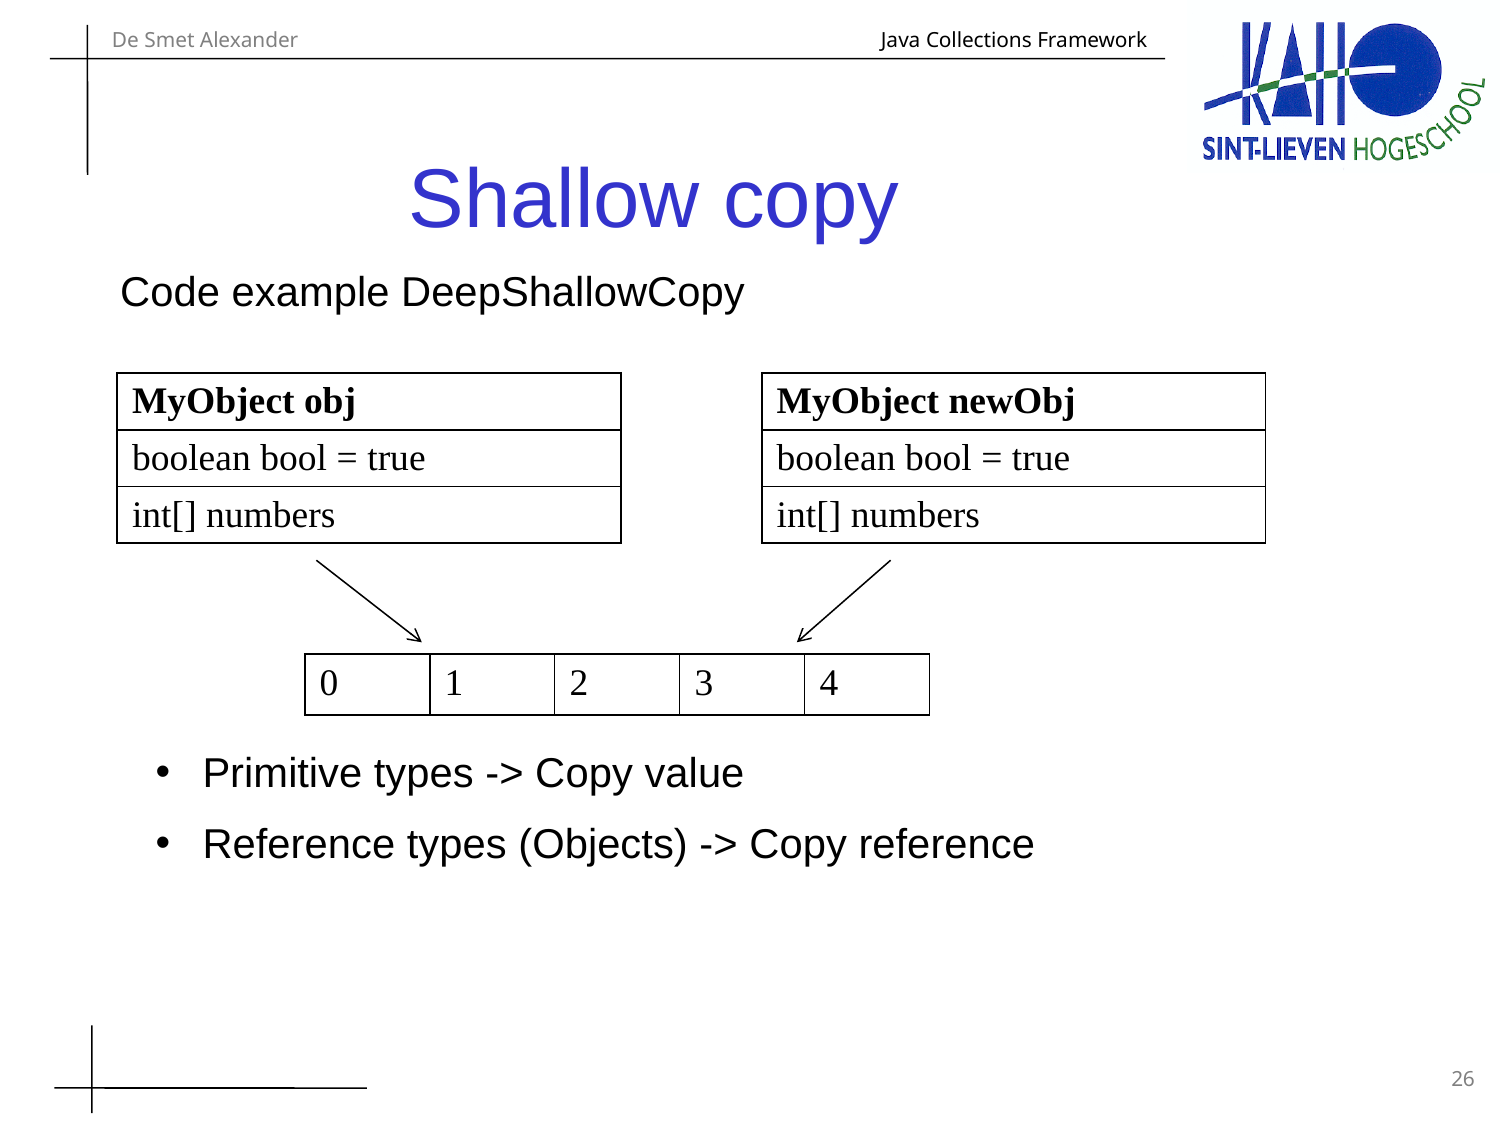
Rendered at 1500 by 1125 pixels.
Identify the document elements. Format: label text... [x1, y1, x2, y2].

table_header 0 [306, 655, 429, 714]
table_header MyObject newObj [763, 374, 1265, 429]
text_box Primitive types -> Copy value Reference types (Objects) -> Copy reference [140, 738, 1416, 938]
table_header 1 [431, 655, 554, 714]
table_cell boolean bool = true [118, 431, 620, 486]
table_cell int[] numbers [763, 487, 1265, 542]
list [112, 324, 1388, 1001]
table_header 3 [680, 655, 804, 714]
title Shallow copy [112, 99, 1196, 288]
table_cell int[] numbers [118, 487, 620, 542]
table_cell boolean bool = true [763, 431, 1265, 486]
table_header MyObject obj [118, 374, 620, 429]
table_header 2 [555, 655, 679, 714]
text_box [316, 559, 423, 643]
text_box Code example DeepShallowCopy [105, 257, 1149, 323]
picture [1187, 0, 1500, 173]
table_header 4 [805, 655, 929, 714]
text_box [796, 559, 891, 643]
